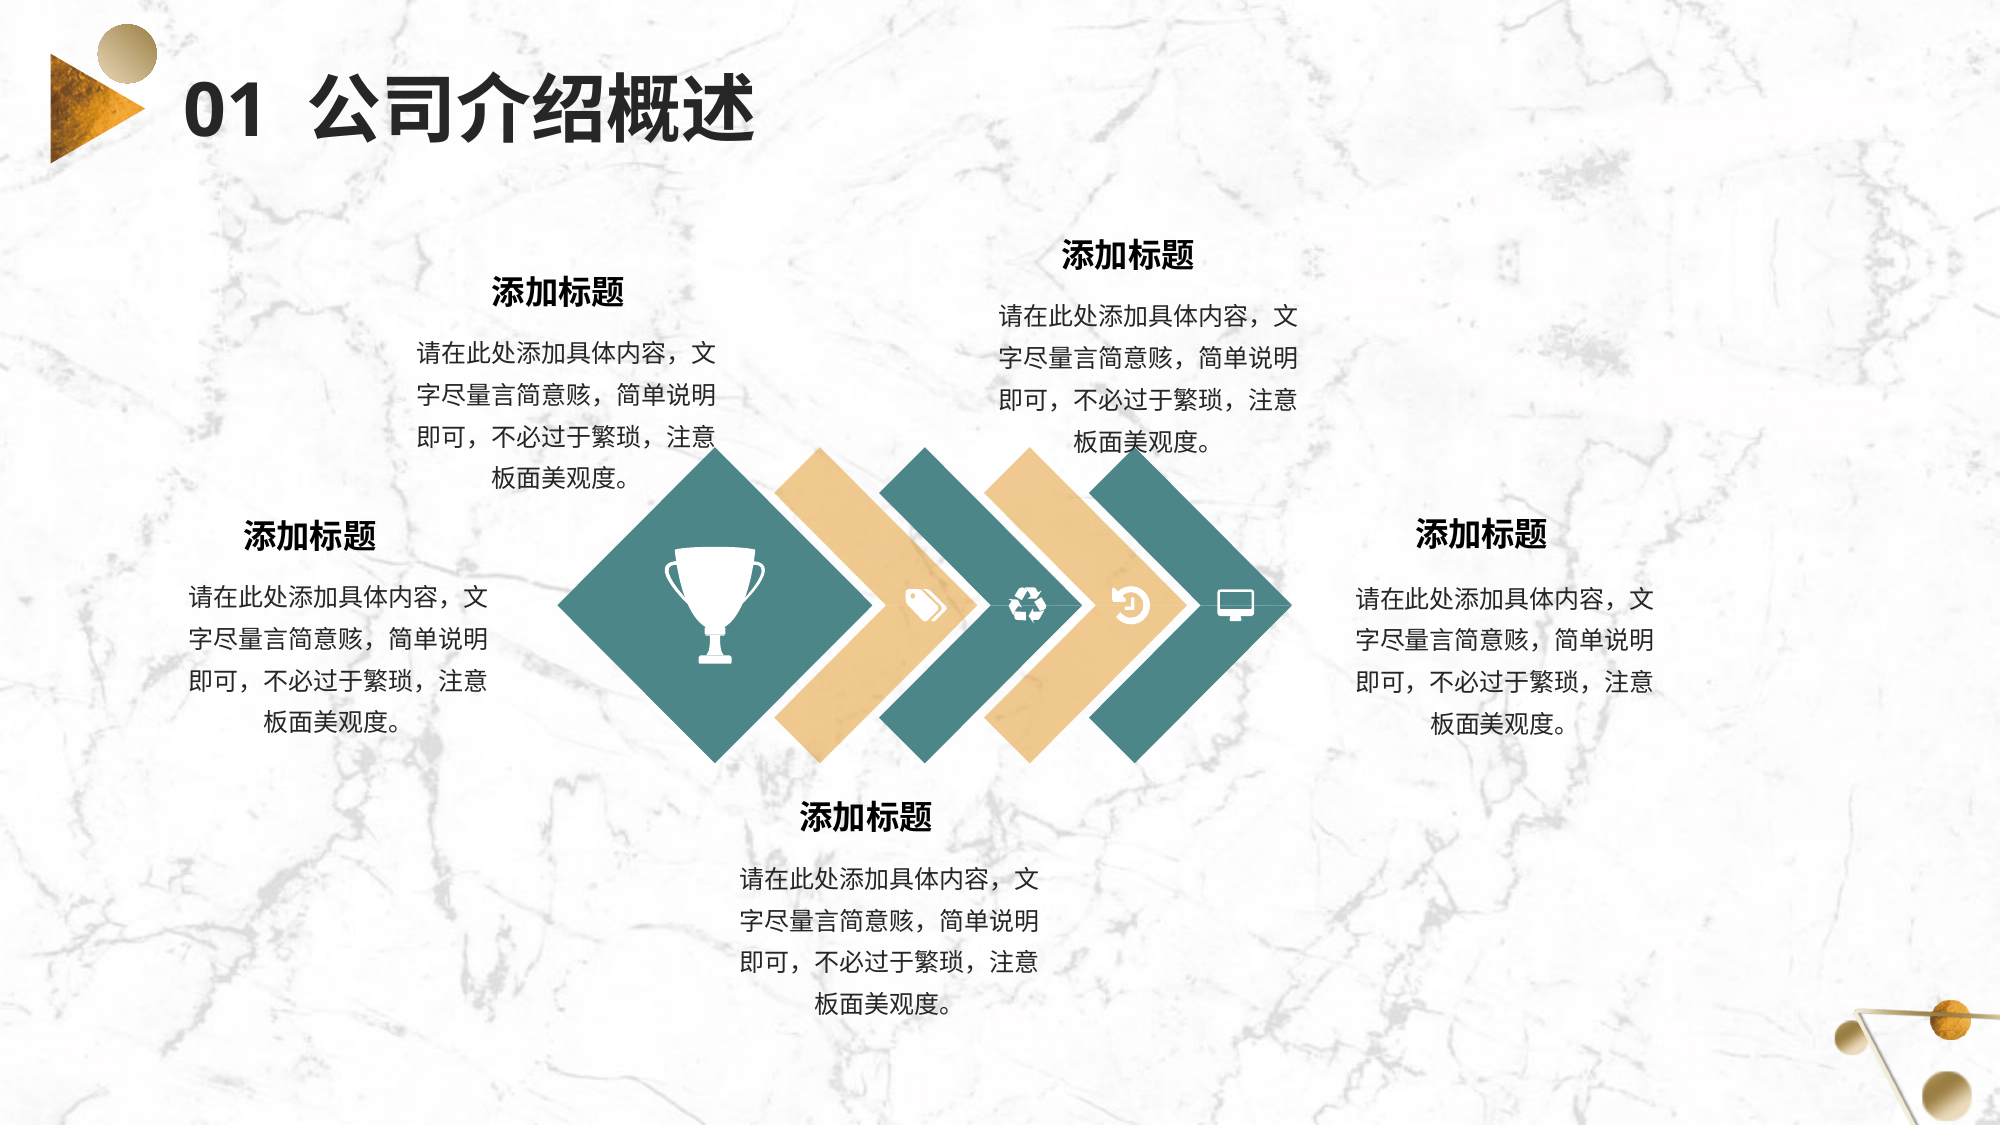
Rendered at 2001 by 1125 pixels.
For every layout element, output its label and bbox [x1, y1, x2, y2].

picture [0, 0, 2000, 1125]
text_box [557, 447, 1293, 764]
